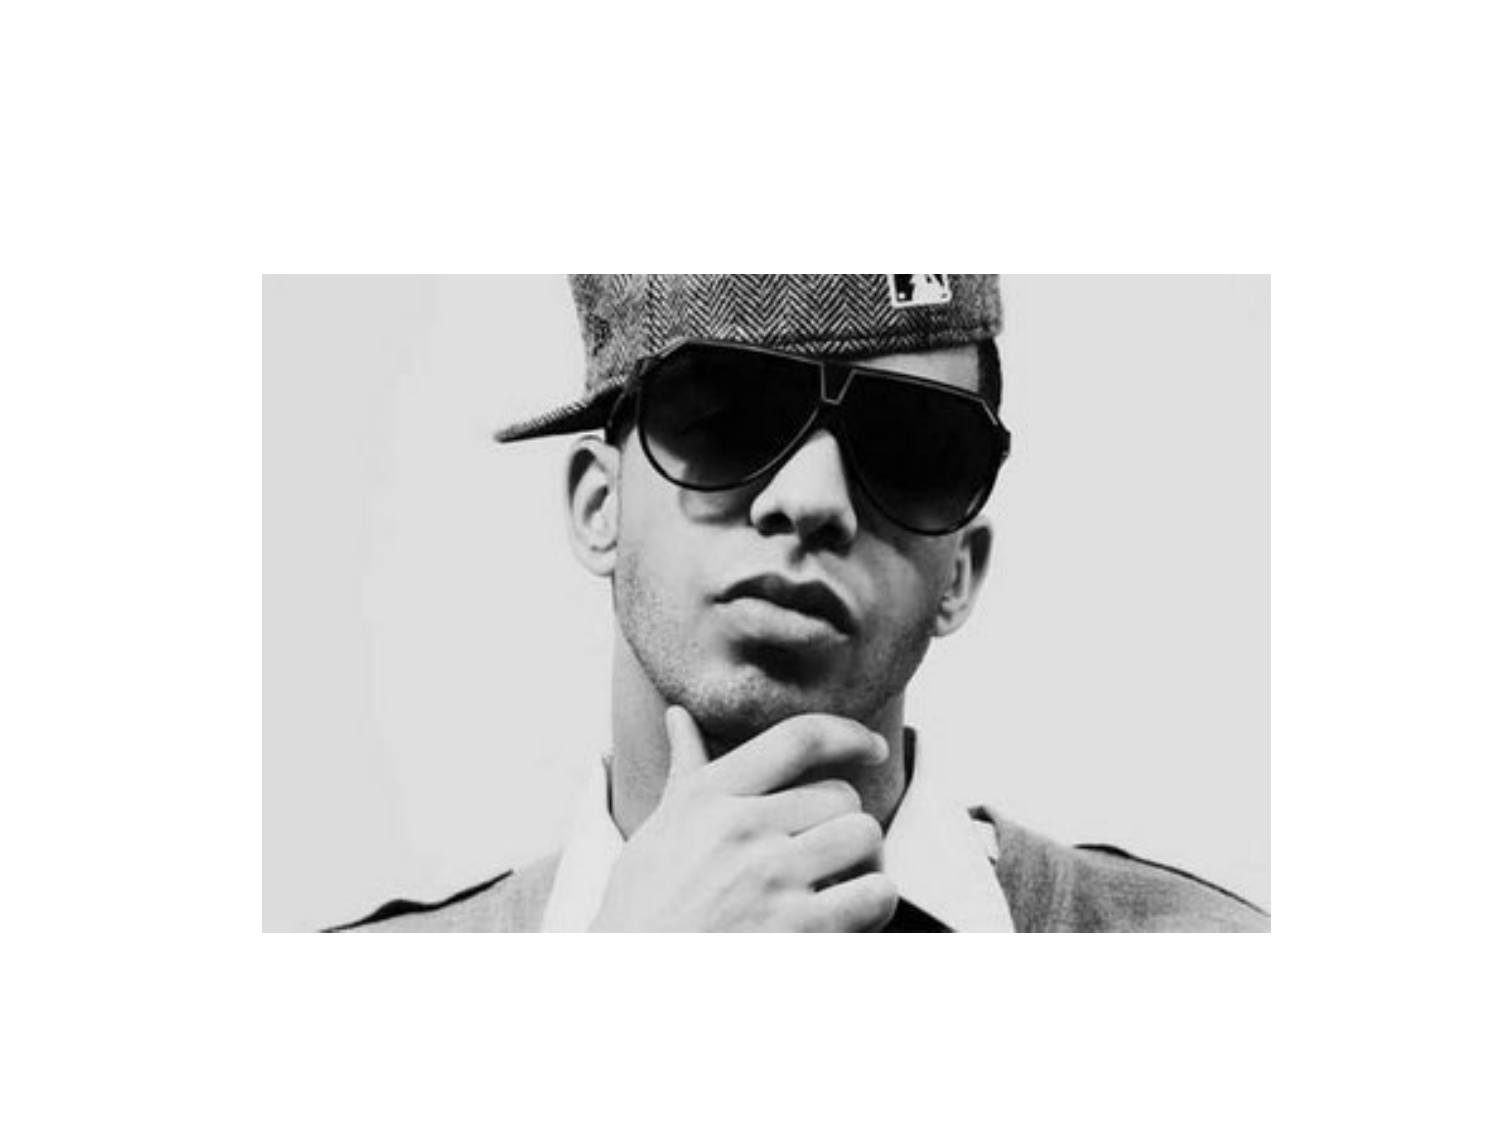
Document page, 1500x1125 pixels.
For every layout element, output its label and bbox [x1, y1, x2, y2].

picture [262, 274, 1271, 934]
